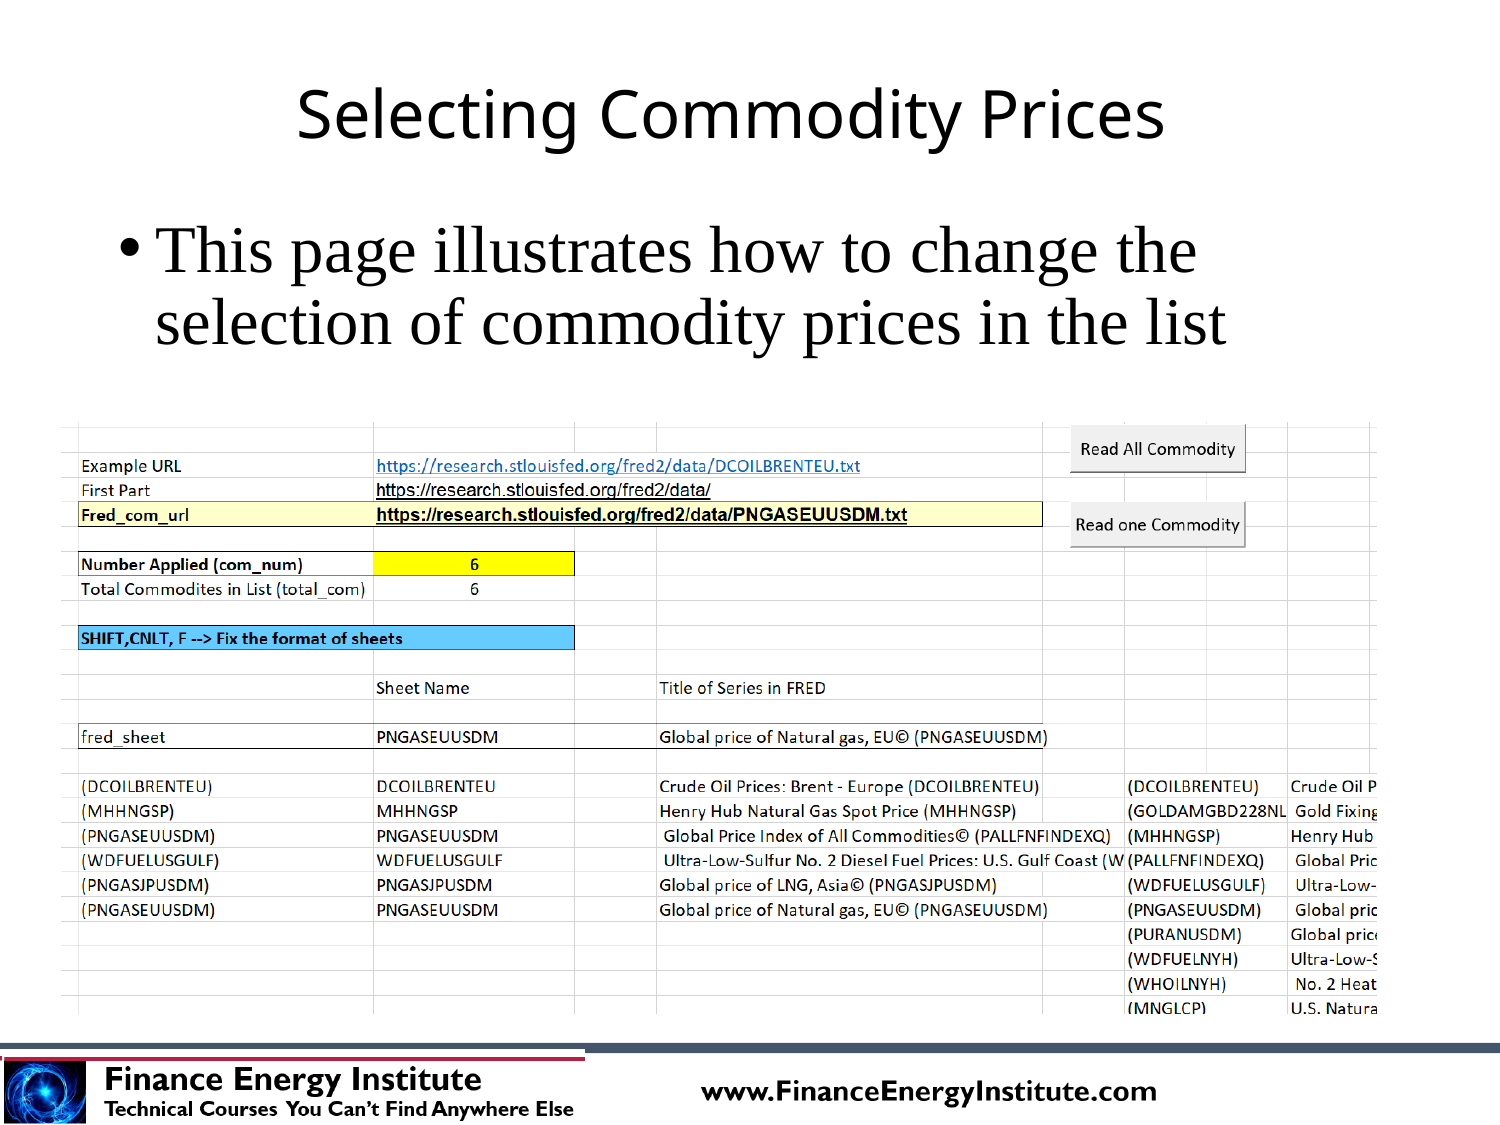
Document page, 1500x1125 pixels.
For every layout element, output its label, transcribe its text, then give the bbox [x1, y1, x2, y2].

picture [0, 1049, 585, 1125]
title Selecting Commodity Prices [103, 59, 1361, 174]
picture [696, 1074, 1166, 1112]
list This page illustrates how to change the selection of commodity prices in the list [103, 207, 1400, 1014]
picture [61, 421, 1377, 1014]
